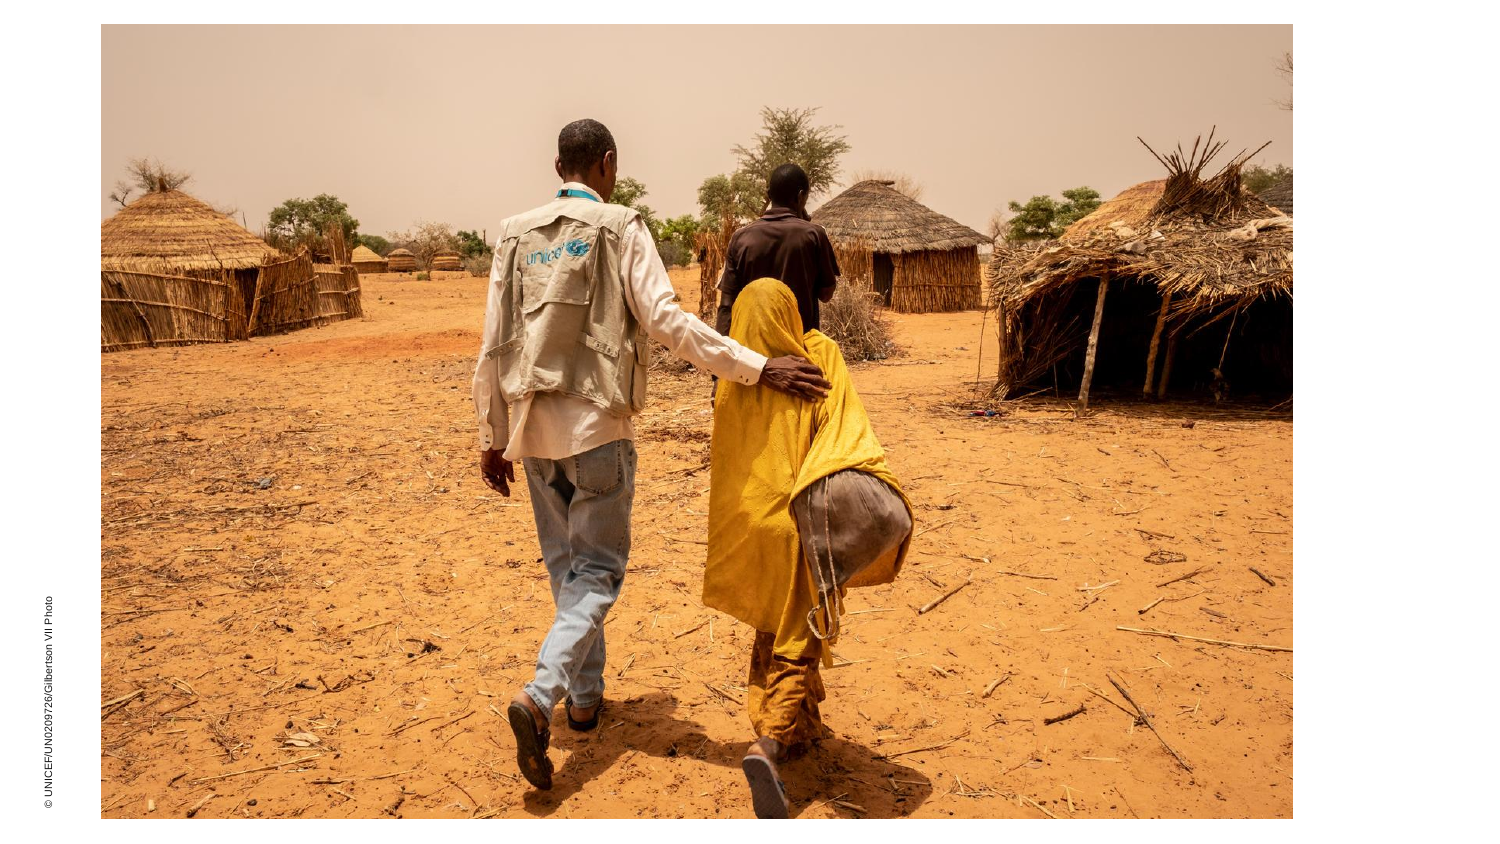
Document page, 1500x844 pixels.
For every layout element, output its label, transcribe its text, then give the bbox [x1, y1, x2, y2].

subtitle © UNICEF/UN0209726/Gilbertson VII Photo [27, 577, 77, 828]
picture [101, 24, 1293, 819]
